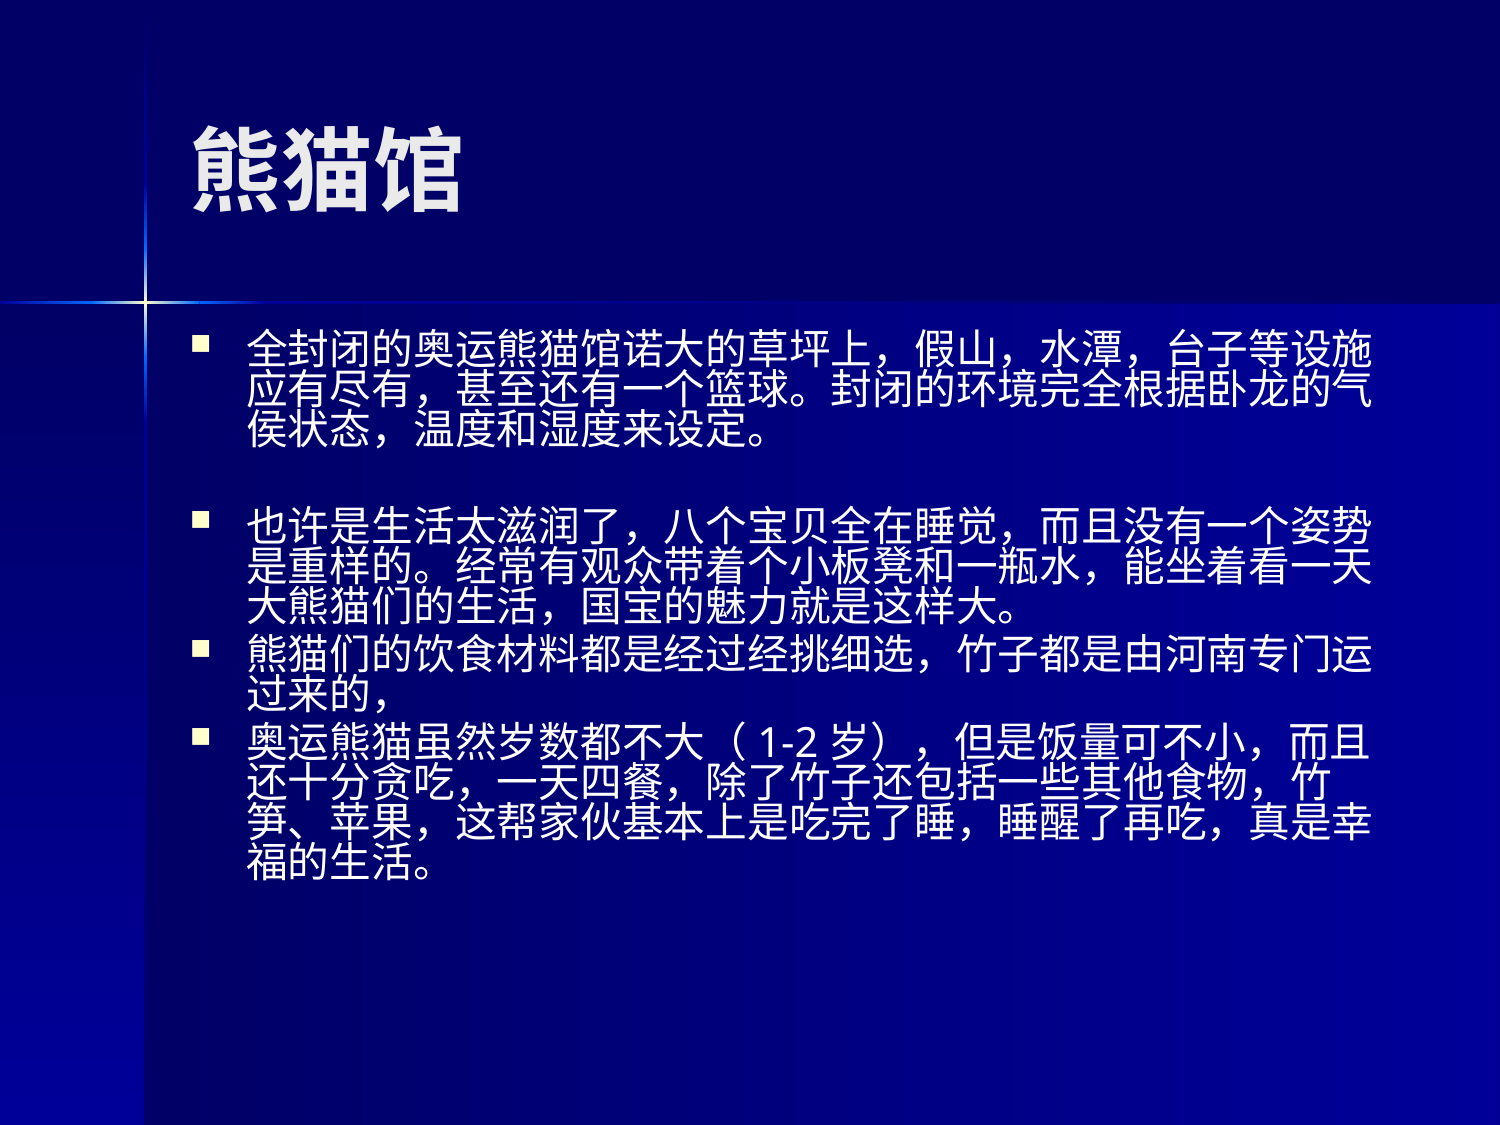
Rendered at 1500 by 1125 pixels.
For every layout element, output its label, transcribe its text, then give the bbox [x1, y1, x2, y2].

list 全封闭的奥运熊猫馆诺大的草坪上，假山，水潭，台子等设施应有尽有，甚至还有一个篮球。封闭的环境完全根据卧龙的气侯状态，温度和湿度来设定。 也许是生活太滋润了，八个宝贝全在睡觉，而且没有一个姿势是重样的。经常有观众带着个小板凳和一瓶水，能坐着看一天大熊猫们的生活，国宝的魅力就是这样大。 熊猫们的饮食材料都是经过经挑细选，竹子都是由河南专门运过来的， 奥运熊猫虽然岁数都不大（1-2岁），但是饭量可不小，而且还十分贪吃，一天四餐，除了竹子还包括一些其他食物，竹笋、苹果，这帮家伙基本上是吃完了睡，睡醒了再吃，真是幸福的生活。 [174, 324, 1413, 1000]
title 熊猫馆 [174, 50, 1413, 285]
